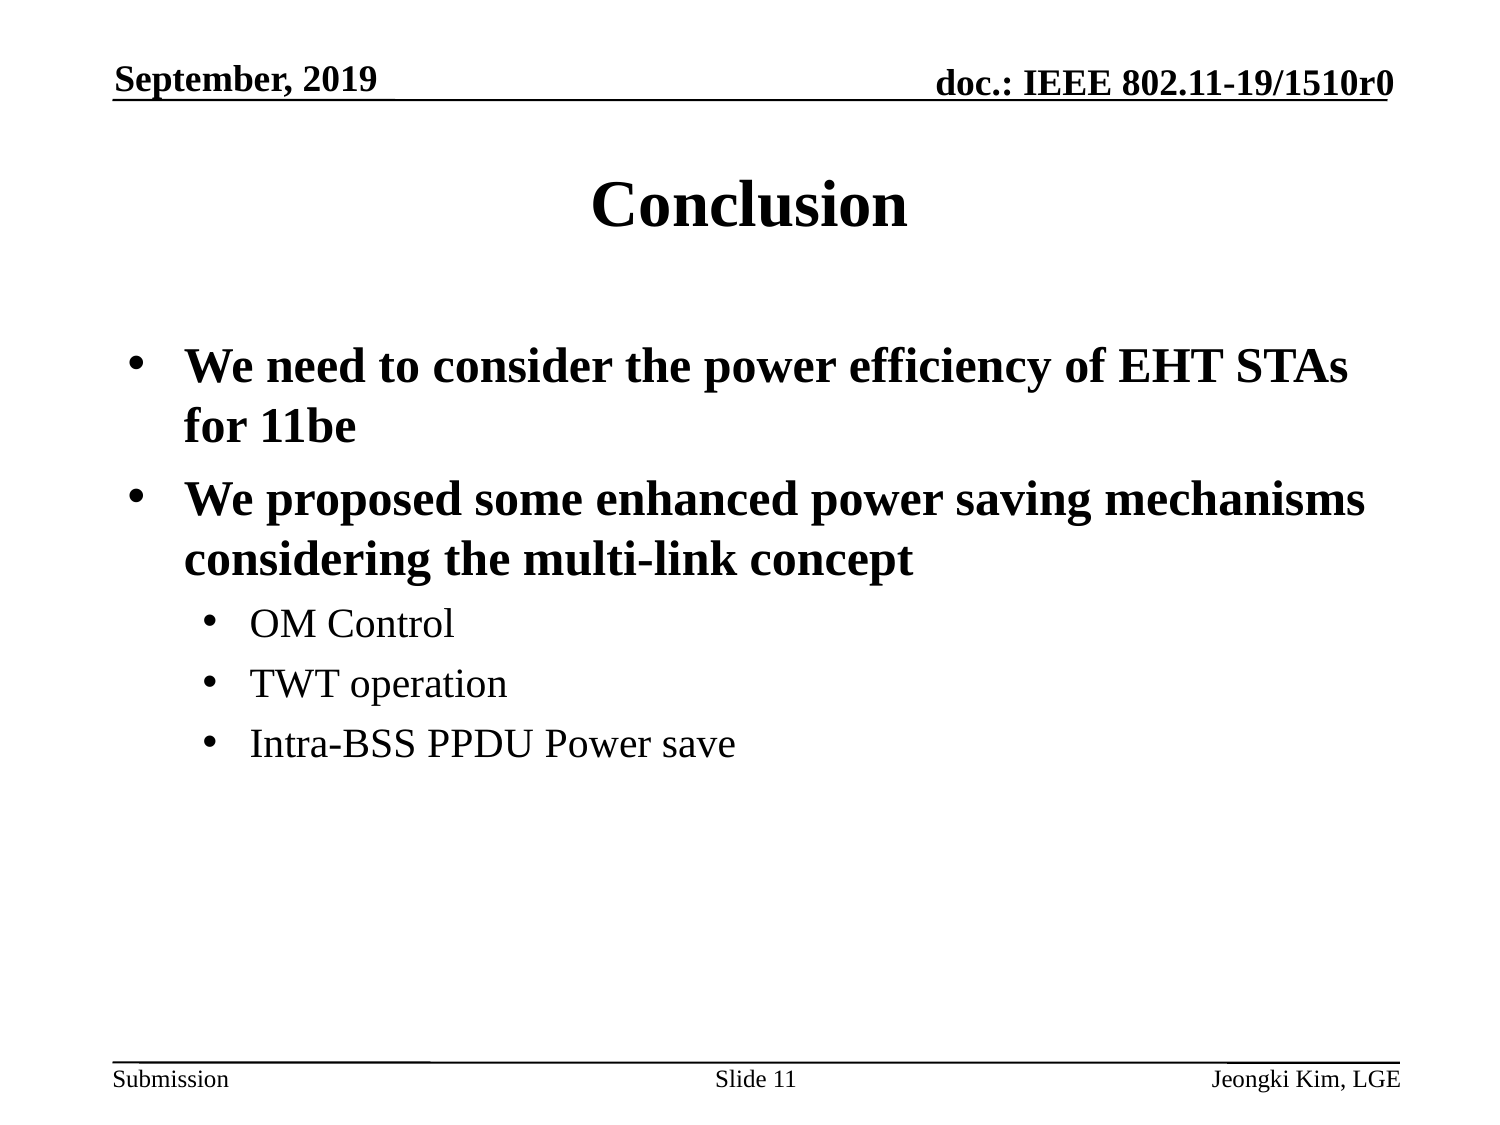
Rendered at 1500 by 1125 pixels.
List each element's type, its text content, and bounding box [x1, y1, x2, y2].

list We need to consider the power efficiency of EHT STAs for 11be We proposed some enhanced power saving mechanisms considering the multi-link concept OM Control TWT operation Intra-BSS PPDU Power save [112, 324, 1388, 1000]
slide_number Slide 11 [712, 1061, 800, 1123]
footer Jeongki Kim, LGE [878, 1061, 1402, 1093]
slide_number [114, 54, 423, 100]
title Conclusion [112, 112, 1388, 288]
